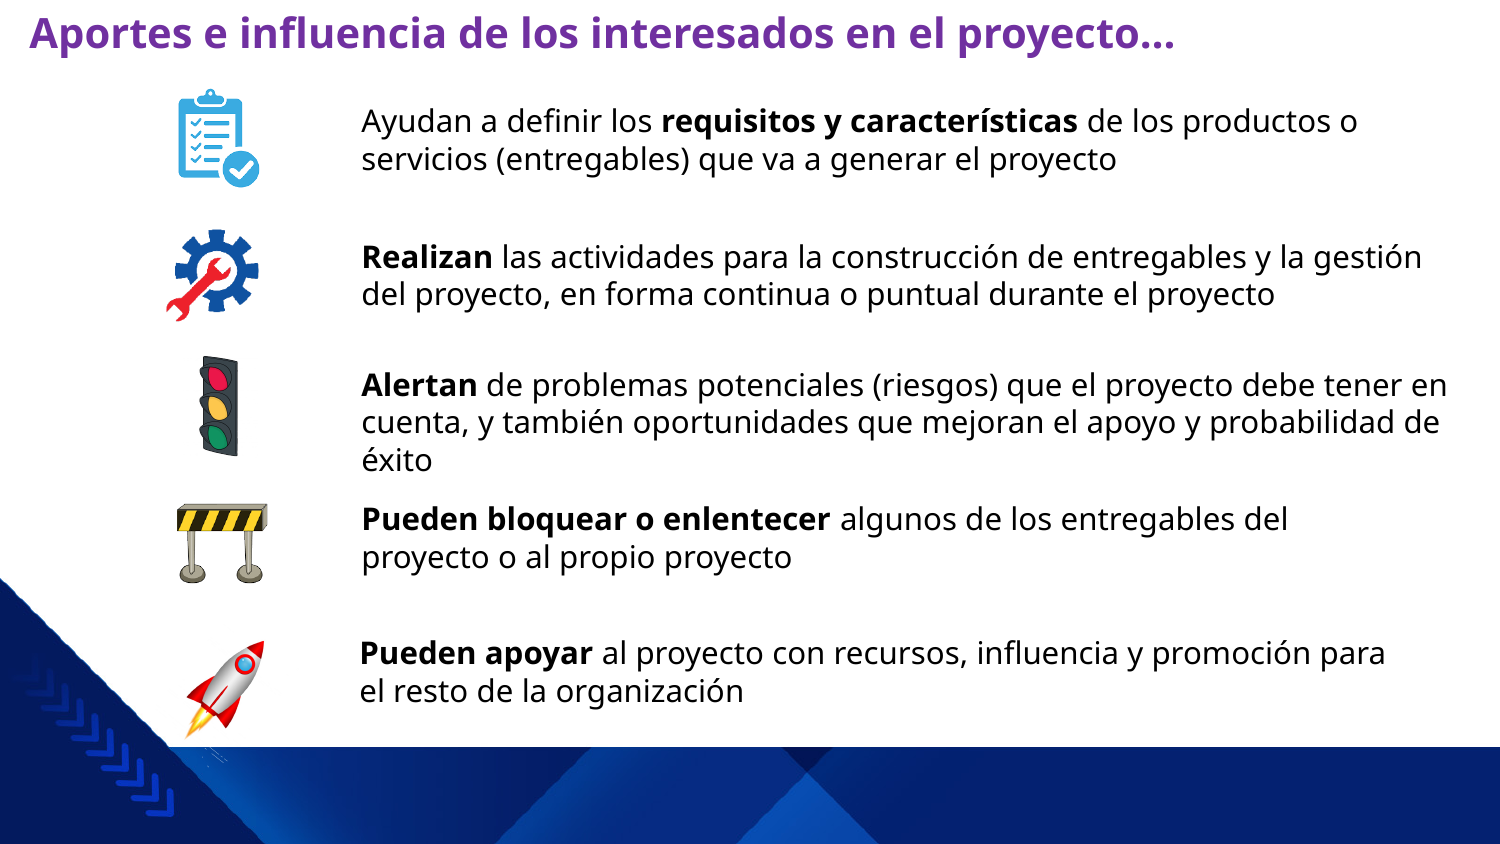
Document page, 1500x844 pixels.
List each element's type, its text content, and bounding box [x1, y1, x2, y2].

title Aportes e influencia de los interesados en el proyecto… [14, 0, 1405, 72]
text_box Ayudan a definir los requisitos y características de los productos o servicios (entregables) que va a generar el proyecto [350, 96, 1425, 183]
text_box Pueden apoyar al proyecto con recursos, influencia y promoción para el resto de la organización [348, 628, 1405, 714]
text_box Pueden bloquear o enlentecer algunos de los entregables del proyecto o al propio proyecto [350, 493, 1407, 580]
text_box Realizan las actividades para la construcción de entregables y la gestión del proyecto, en forma continua o puntual durante el proyecto [350, 231, 1483, 318]
text_box Alertan de problemas potenciales (riesgos) que el proyecto debe tener en cuenta, y también oportunidades que mejoran el apoyo y probabilidad de éxito [350, 359, 1471, 484]
picture [0, 0, 1500, 844]
